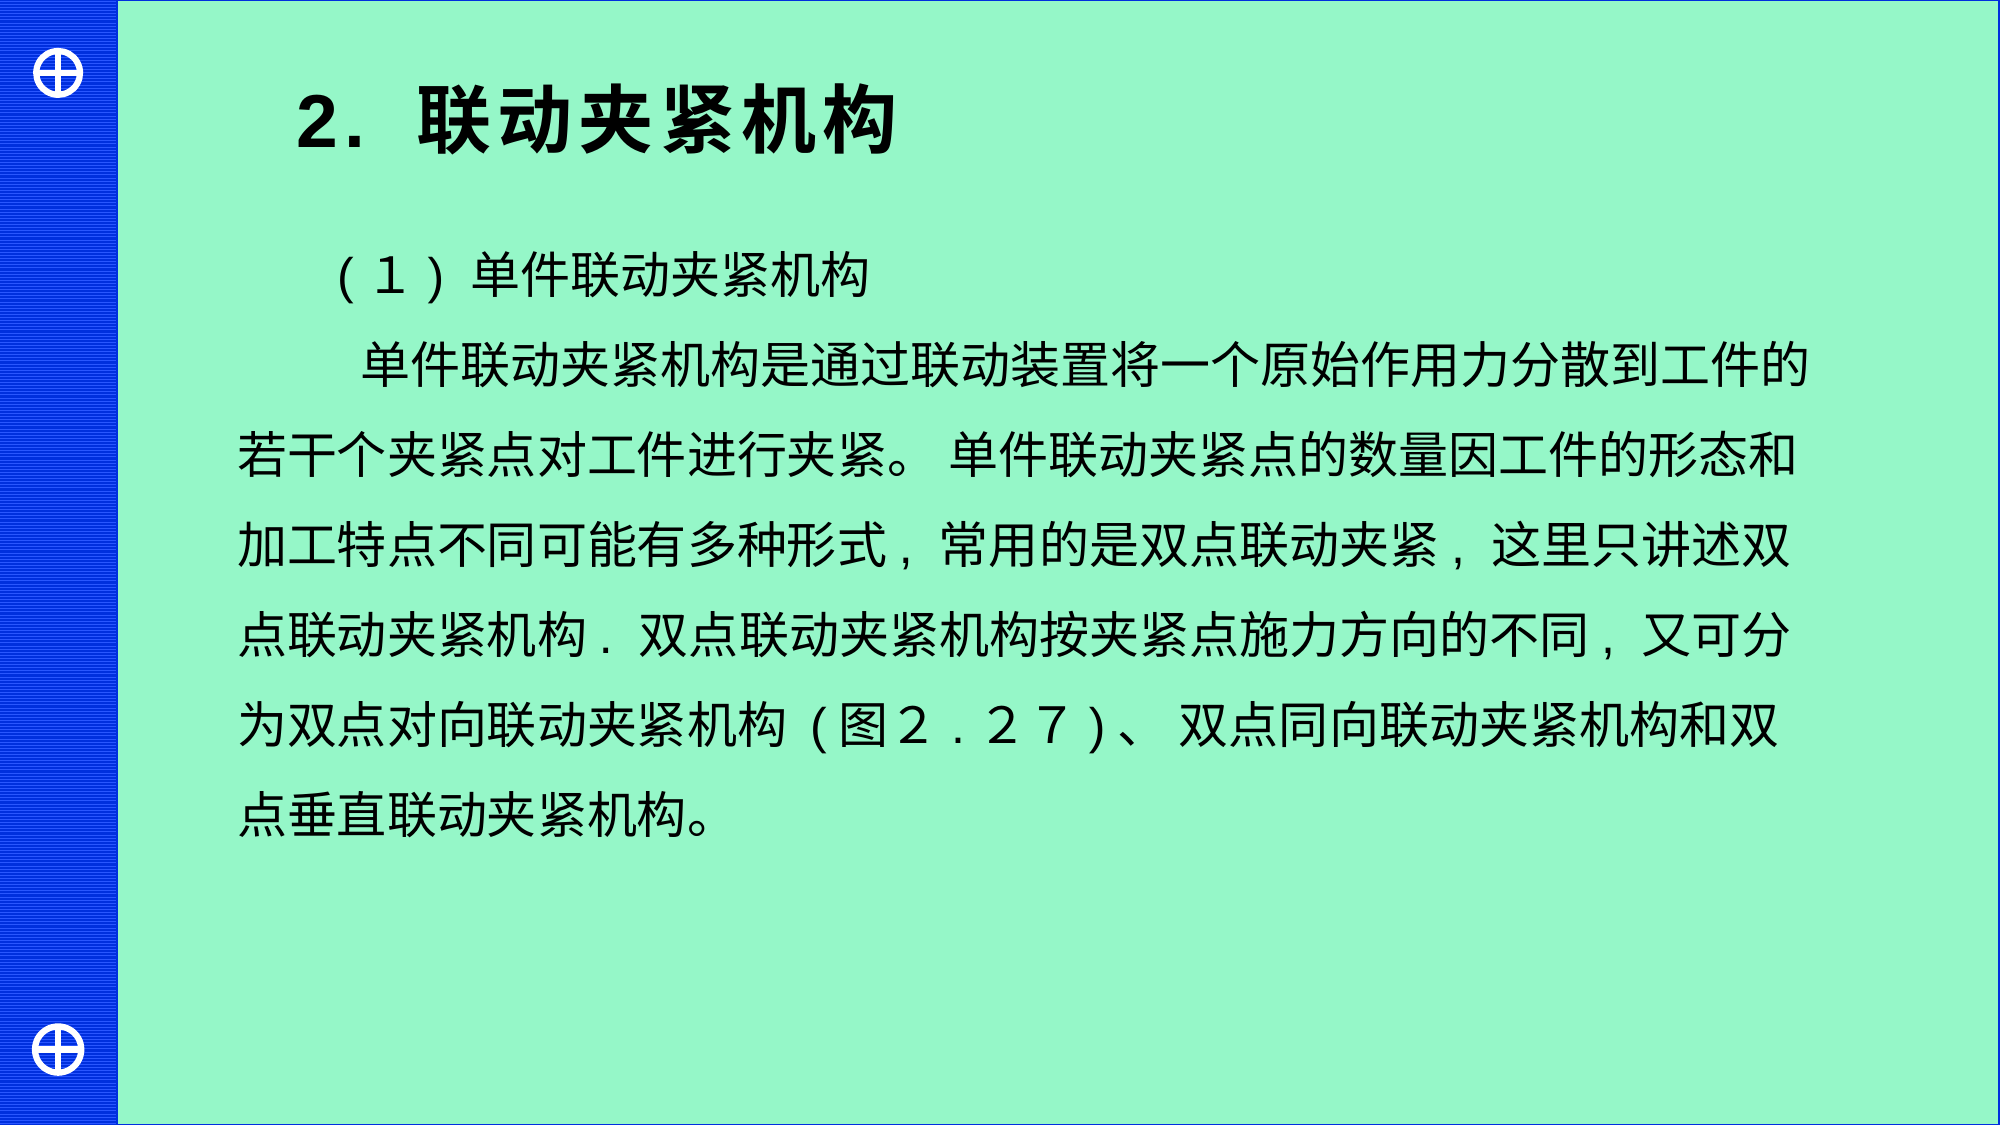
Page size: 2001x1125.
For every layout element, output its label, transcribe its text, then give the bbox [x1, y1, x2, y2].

text_box 2. 联动夹紧机构 [173, 48, 1462, 170]
text_box (１) 单件联动夹紧机构 单件联动夹紧机构是通过联动装置将一个原始作用力分散到工件的若干个夹紧点对工件进行夹紧。 单件联动夹紧点的数量因工件的形态和加工特点不同可能有多种形式, 常用的是双点联动夹紧, 这里只讲述双点联动夹紧机构. 双点联动夹紧机构按夹紧点施力方向的不同, 又可分为双点对向联动夹紧机构 (图２.２７)、 双点同向联动夹紧机构和双点垂直联动夹紧机构。 [222, 206, 1834, 852]
